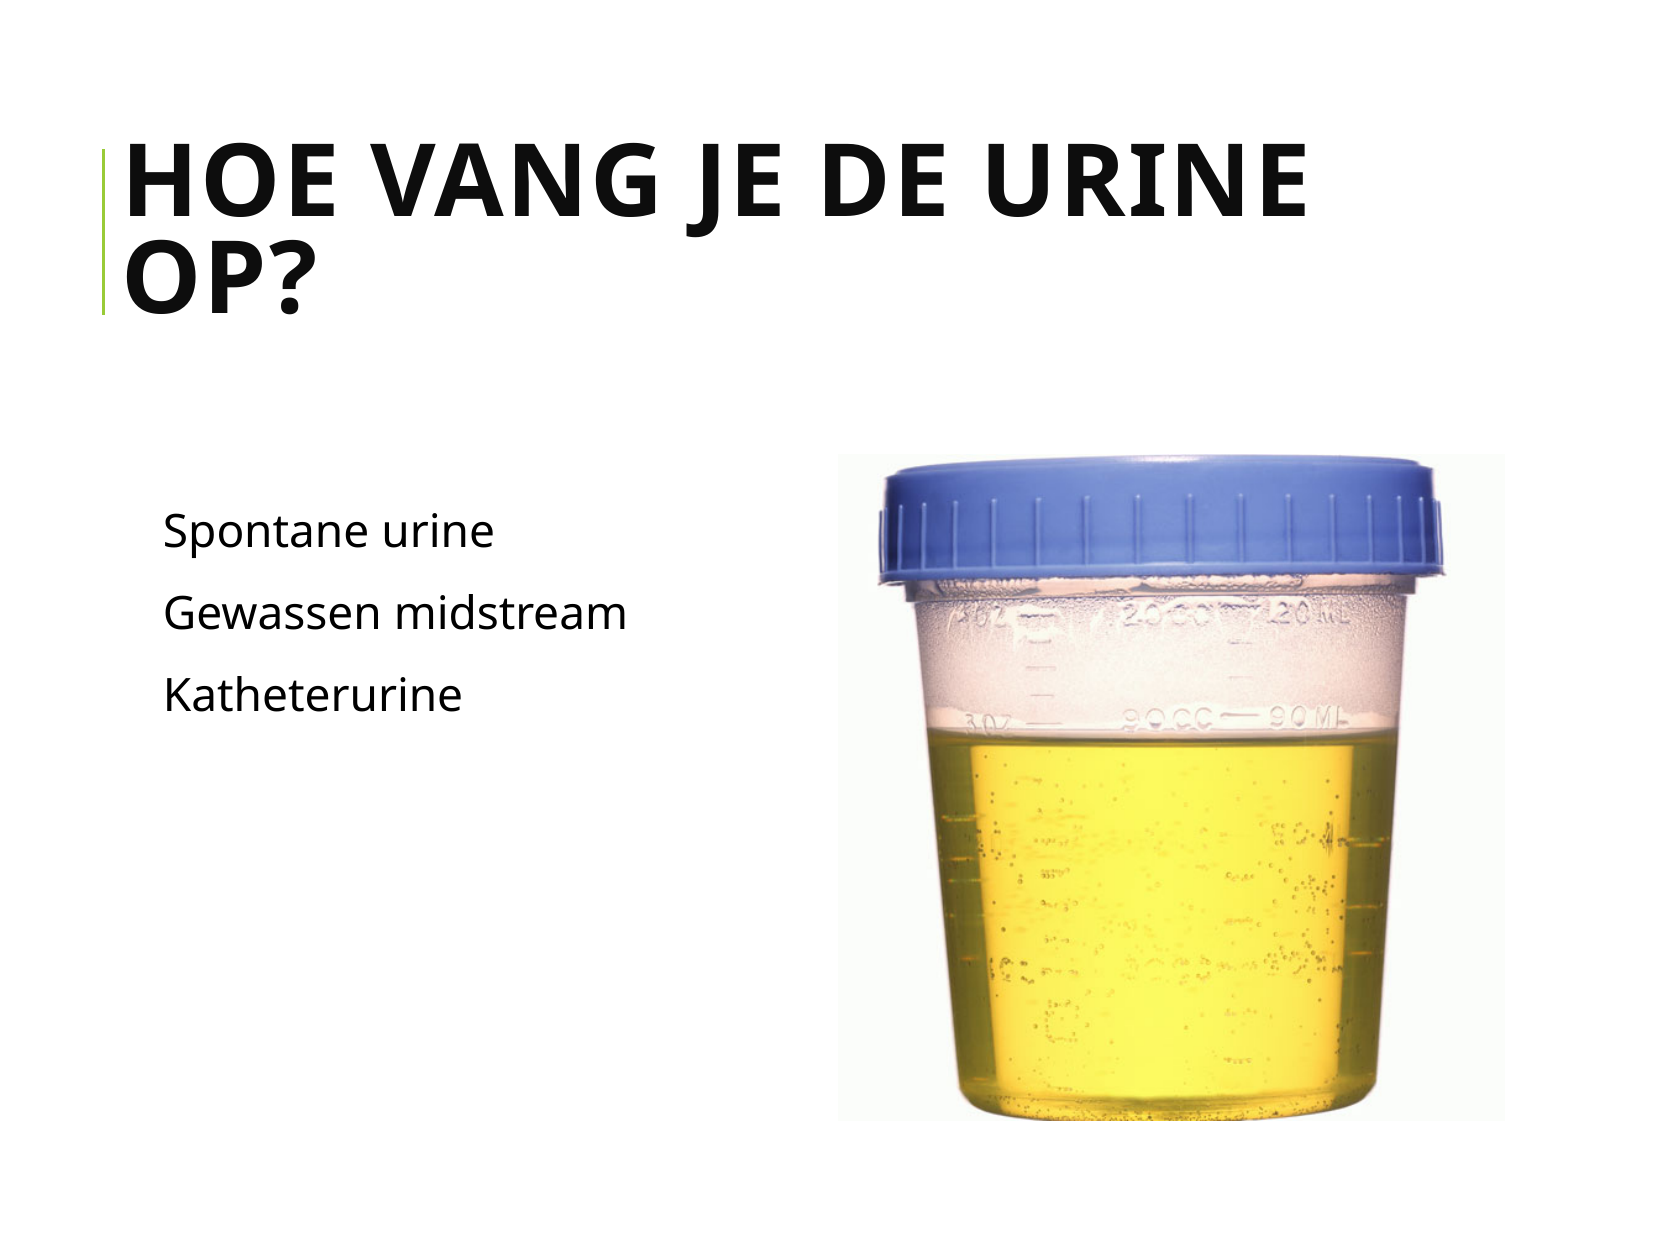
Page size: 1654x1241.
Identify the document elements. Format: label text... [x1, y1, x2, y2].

picture [838, 454, 1506, 1122]
list Spontane urine Gewassen midstream Katheterurine [138, 413, 1458, 1141]
title Hoe vang je de urine op? [106, 100, 1425, 372]
